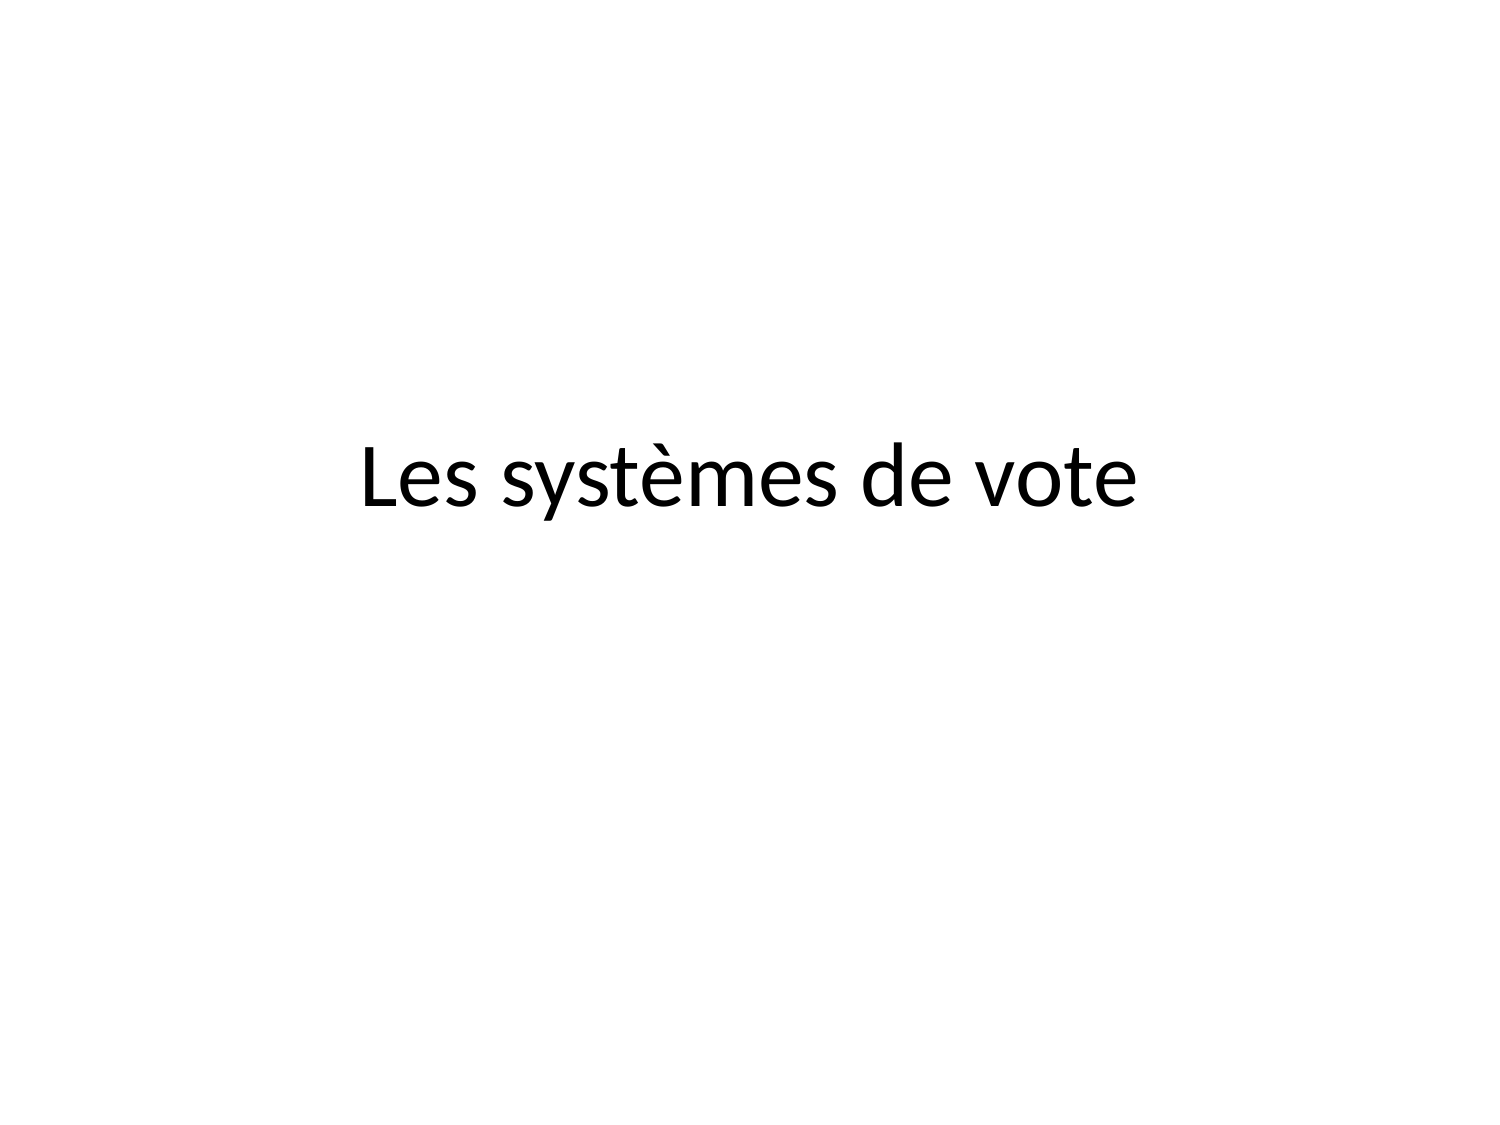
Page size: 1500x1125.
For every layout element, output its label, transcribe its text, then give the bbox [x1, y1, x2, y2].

title Les systèmes de vote [112, 349, 1388, 591]
